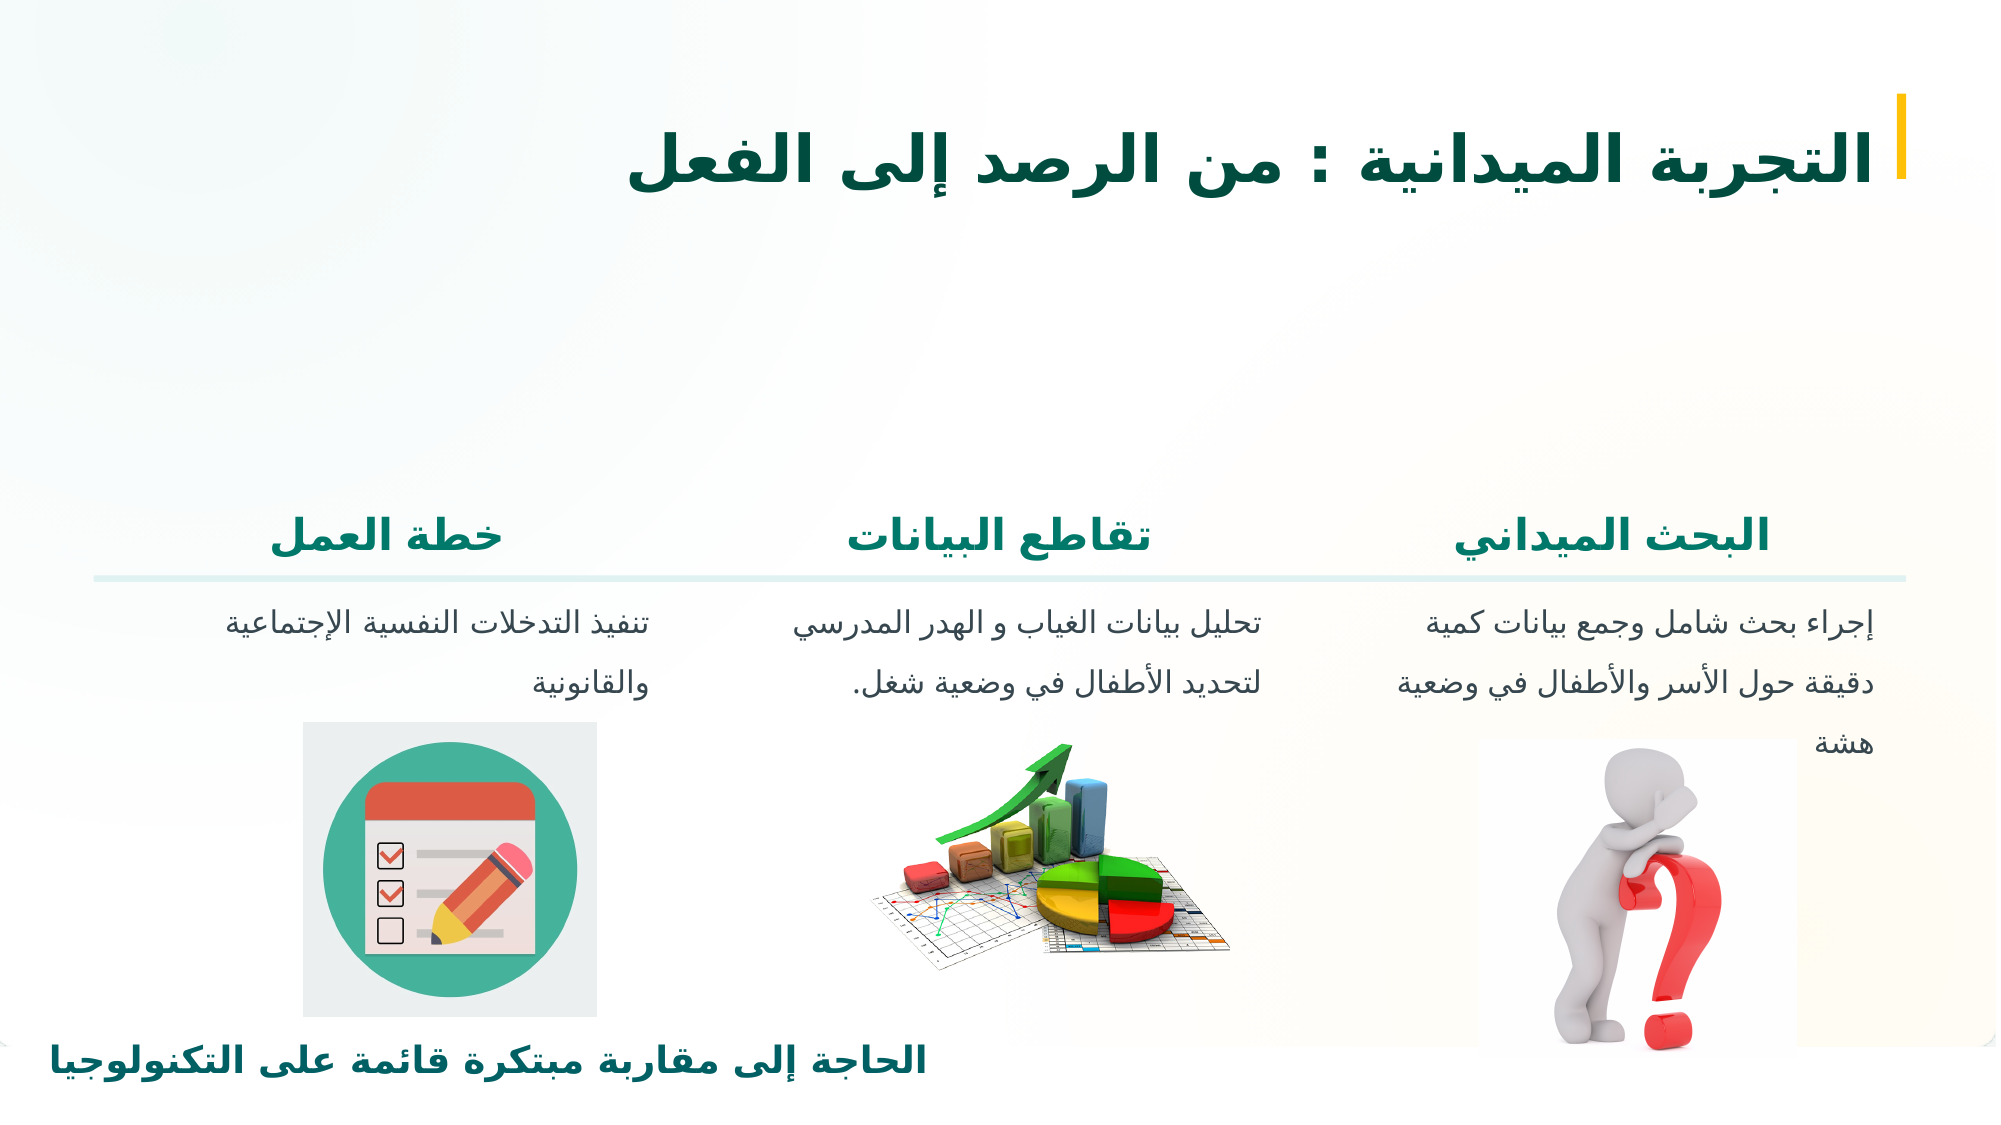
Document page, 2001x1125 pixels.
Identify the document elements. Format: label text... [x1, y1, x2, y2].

text_box الحاجة إلى مقاربة مبتكرة قائمة على التكنولوجيا [49, 1055, 1831, 1081]
picture [0, 0, 1996, 1058]
